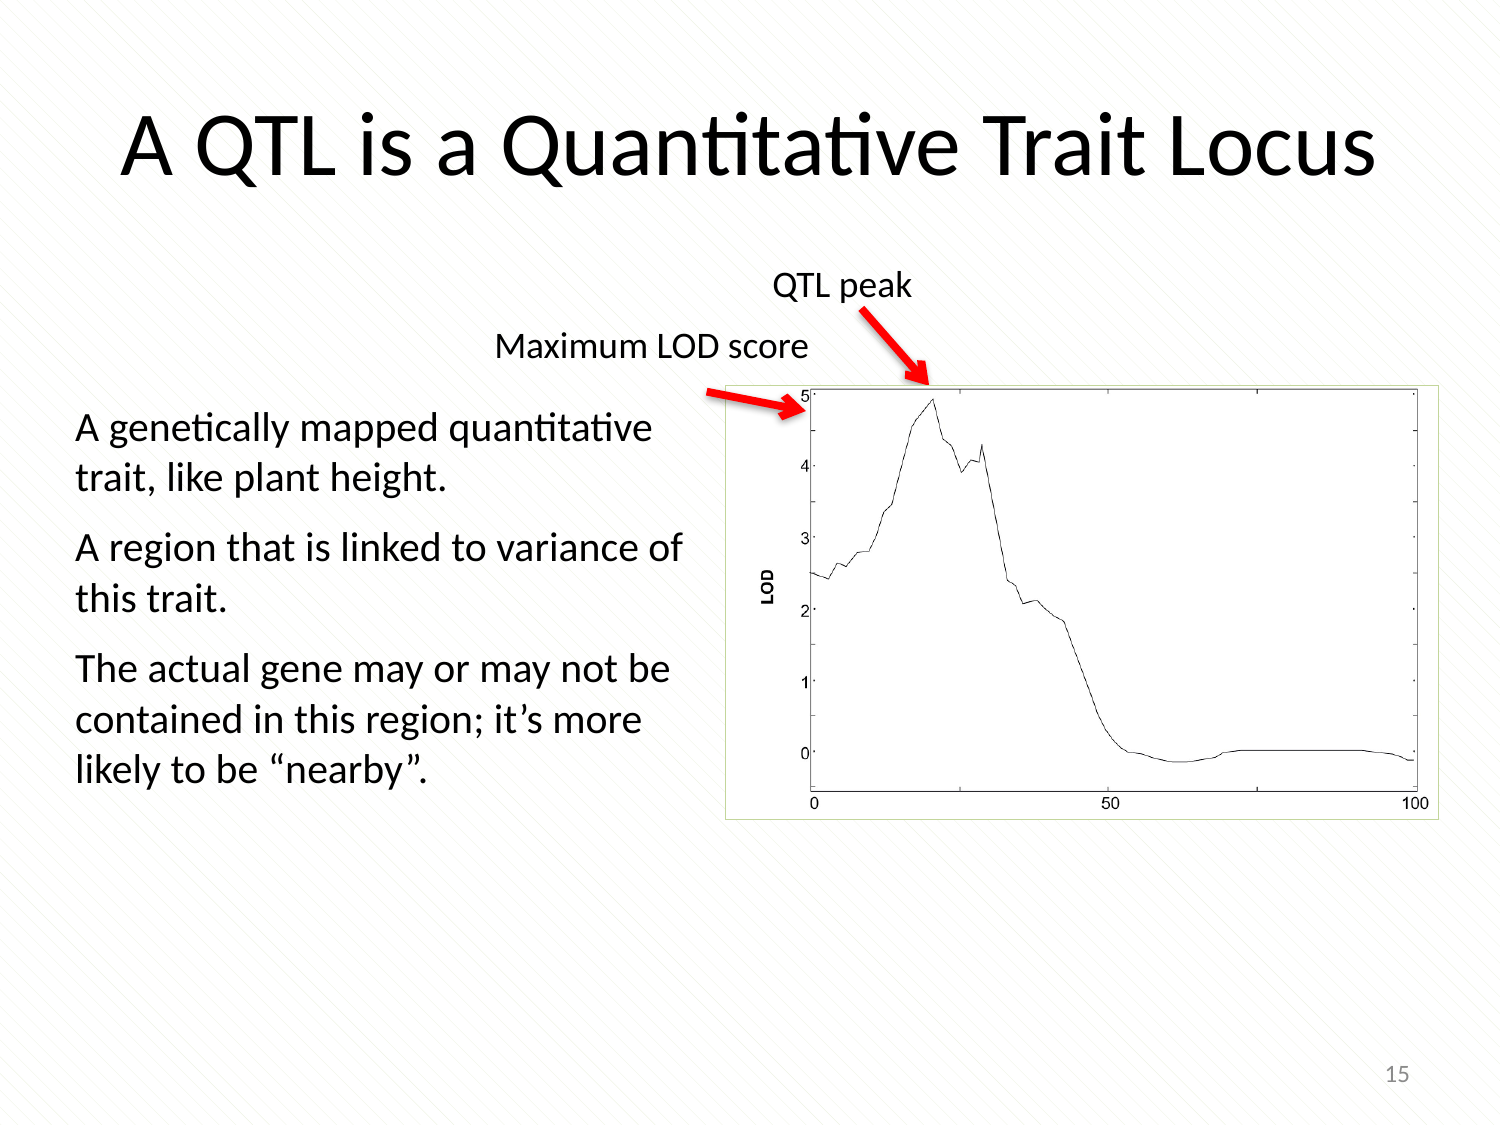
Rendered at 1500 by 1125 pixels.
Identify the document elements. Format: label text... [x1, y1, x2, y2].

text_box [861, 308, 930, 384]
text_box Maximum LOD score [479, 313, 825, 374]
title A QTL is a Quantitative Trait Locus [75, 45, 1425, 233]
list A genetically mapped quantitative trait, like plant height. A region that is linked to variance of this trait. The actual gene may or may not be contained in this region; it’s more likely to be “nearby”. [60, 391, 716, 835]
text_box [706, 391, 807, 412]
slide_number 15 [1074, 1042, 1425, 1103]
picture [724, 385, 1439, 820]
text_box QTL peak [757, 252, 928, 313]
